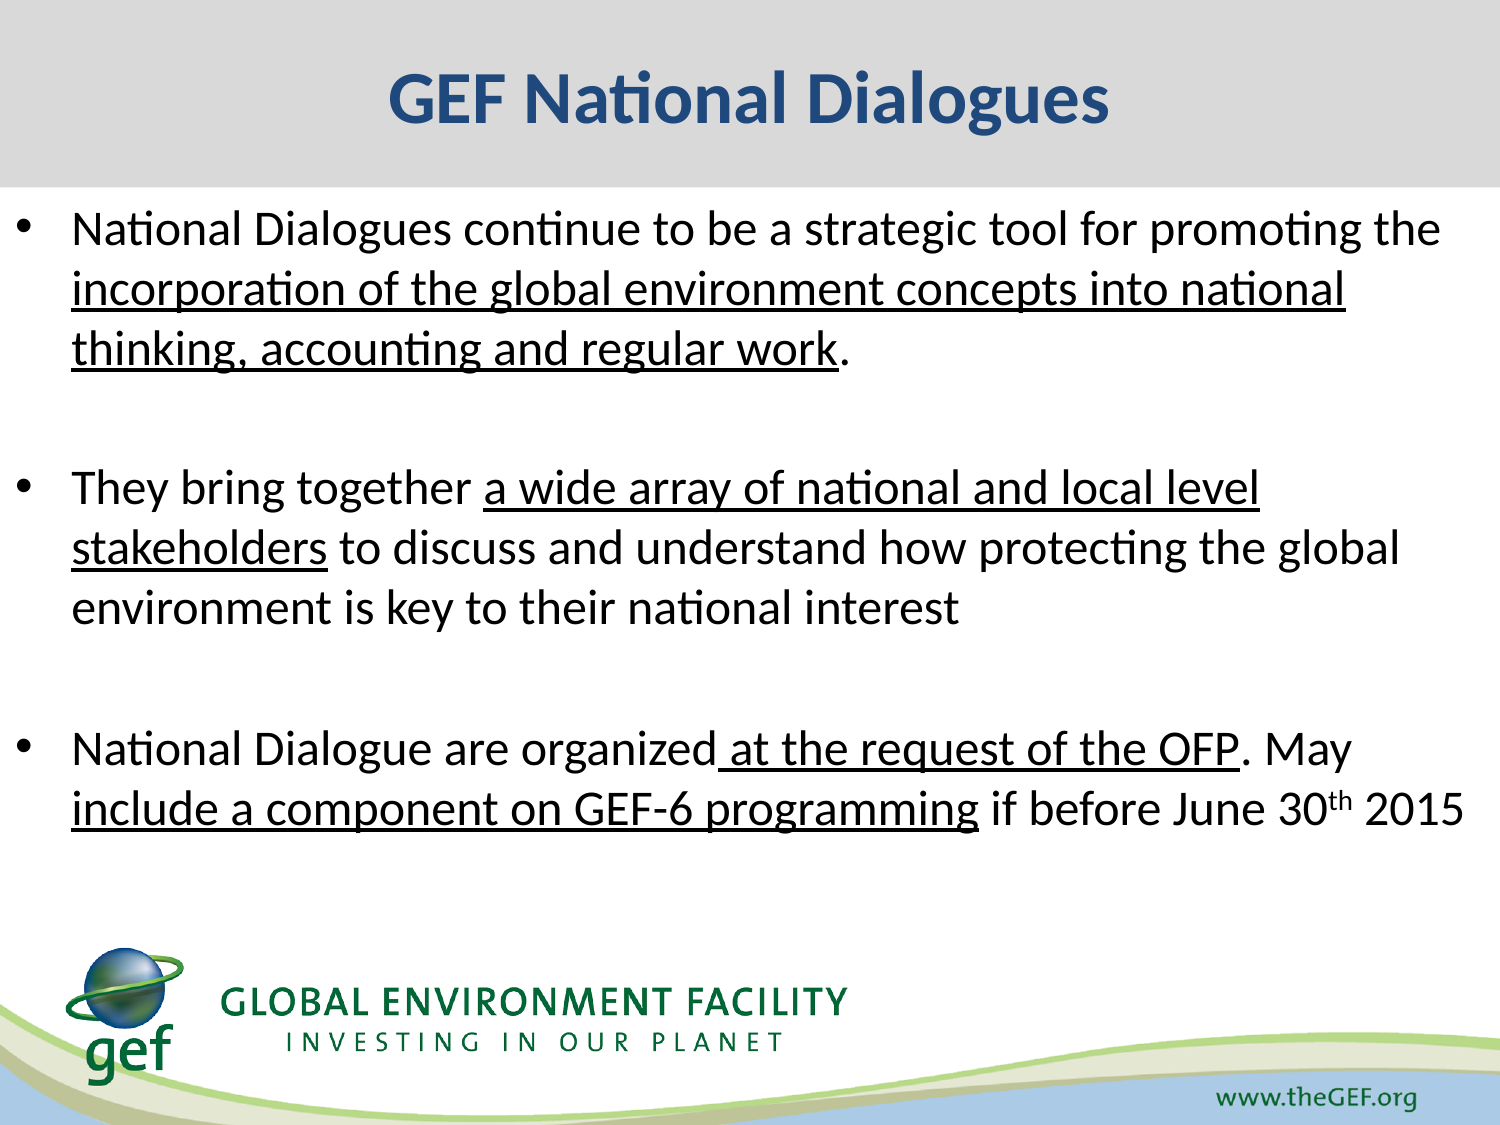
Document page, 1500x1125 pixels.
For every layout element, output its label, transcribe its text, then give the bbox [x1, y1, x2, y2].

title GEF National Dialogues [0, 0, 1500, 187]
picture [0, 938, 1500, 1125]
list National Dialogues continue to be a strategic tool for promoting the incorporation of the global environment concepts into national thinking, accounting and regular work. They bring together a wide array of national and local level stakeholders to discuss and understand how protecting the global environment is key to their national interest National Dialogue are organized at the request of the OFP. May include a component on GEF-6 programming if before June 30th 2015 [0, 187, 1500, 938]
